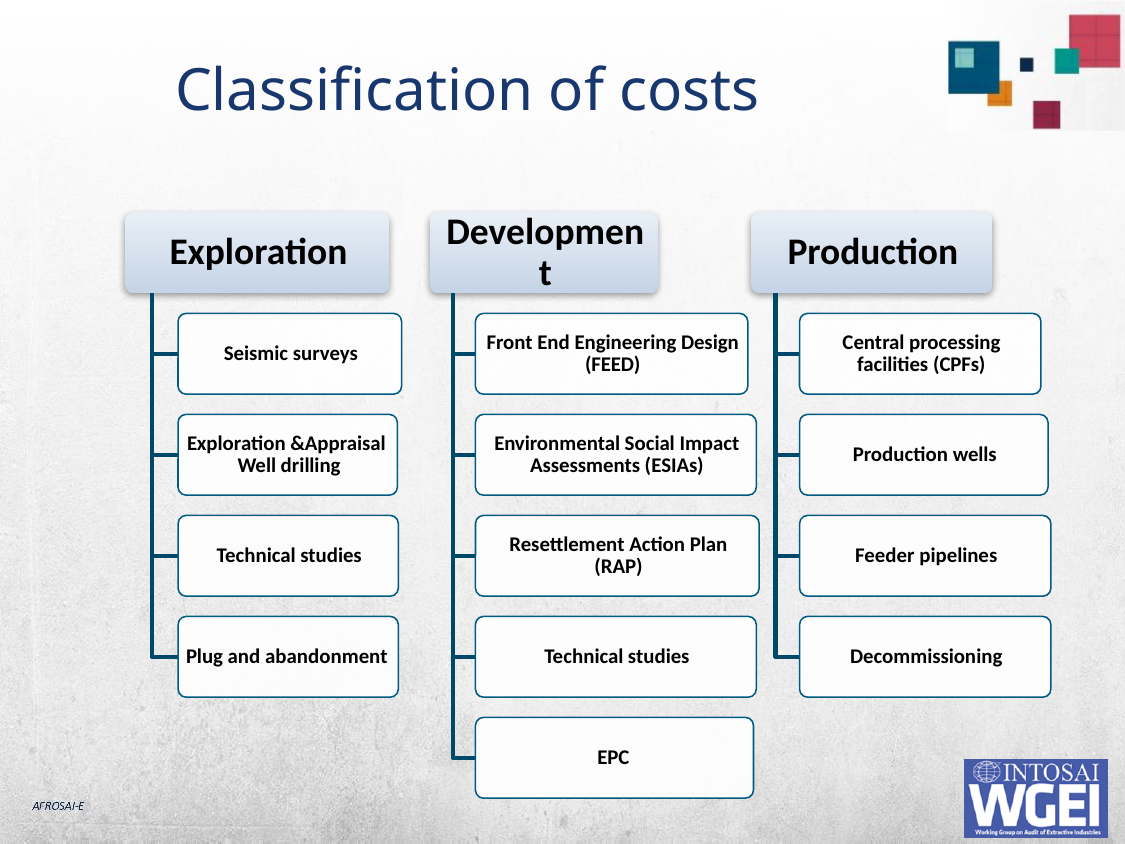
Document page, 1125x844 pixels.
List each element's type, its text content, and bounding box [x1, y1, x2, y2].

picture [955, 48, 974, 67]
title Classification of costs [56, 33, 879, 153]
picture [0, 0, 1125, 844]
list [76, 211, 1100, 799]
picture [949, 1, 1124, 130]
